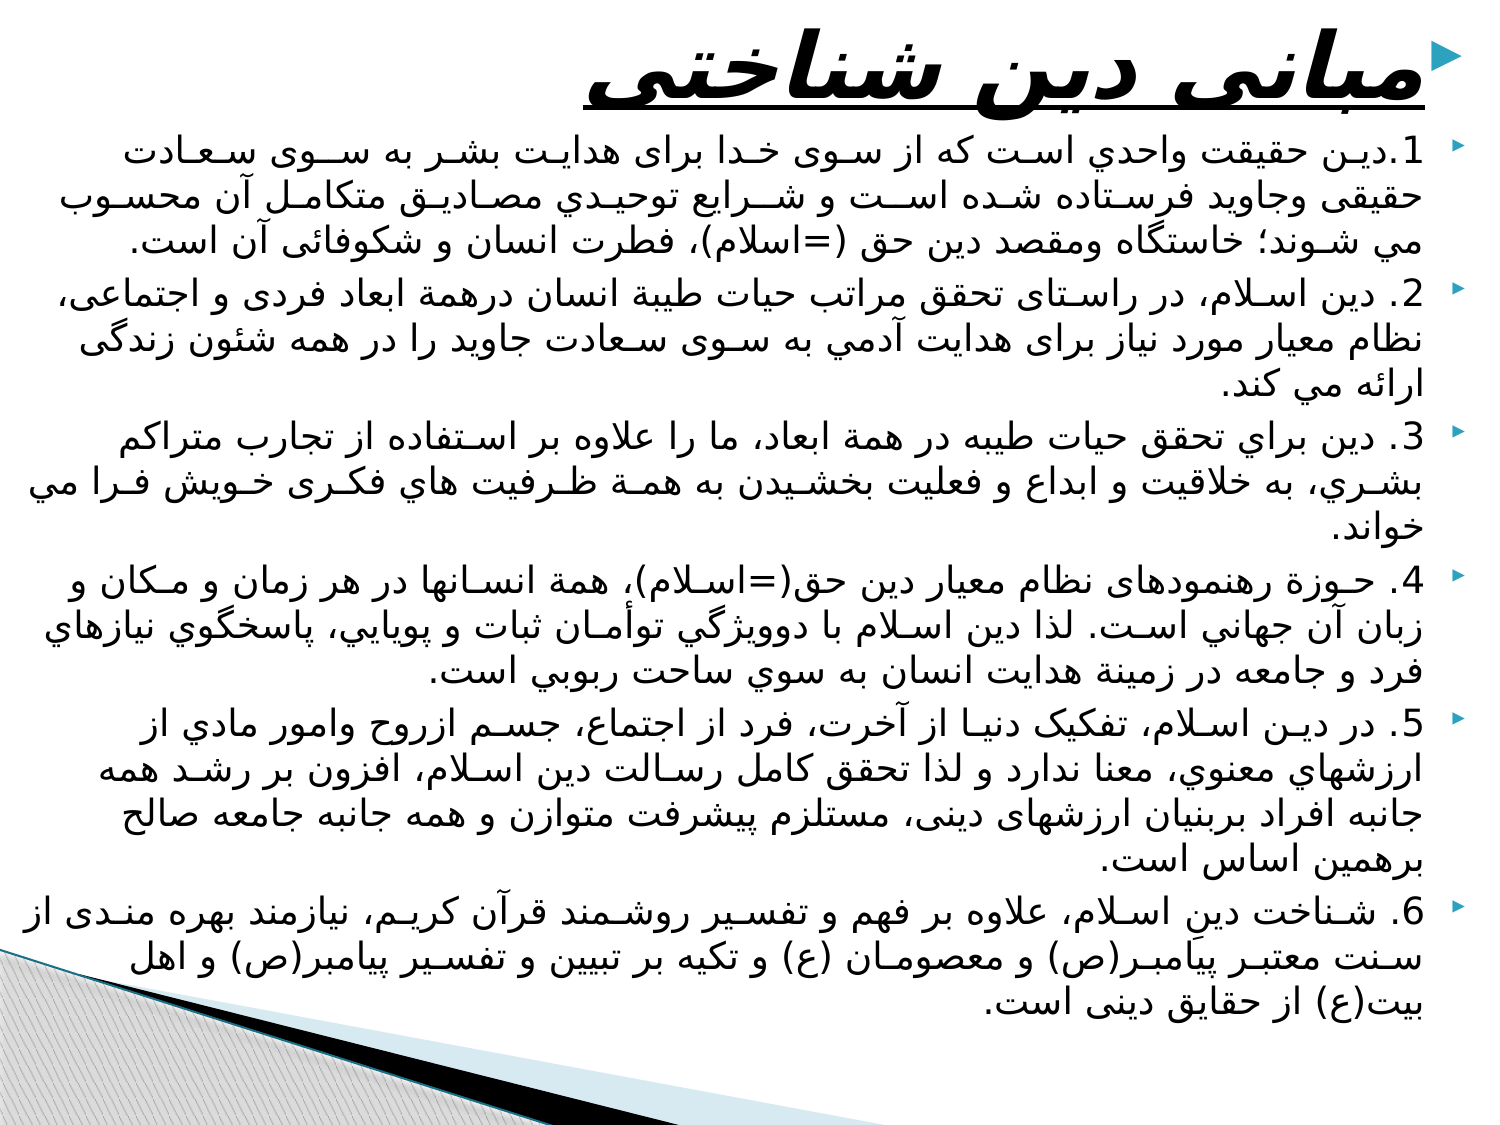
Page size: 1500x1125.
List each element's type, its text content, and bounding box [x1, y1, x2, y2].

list مبانی دین شناختی 1.ديـن حقيقت واحدي اسـت كه از سـوی خـدا برای هدايـت بشـر به ســوی سـعـادت حقيقی وجاويد فرسـتاده شـده اســت و شــرايع توحيـدي مصـاديـق متكامـل آن محسـوب مي شـوند؛ خاستگاه ومقصد دين حق (=اسلام)، فطرت انسان و شکوفائی آن است. 2. دين اسـلام، در راسـتای تحقق مراتب حيات طيبة انسان درهمة ابعاد فردی و اجتماعی، نظام معيار مورد نياز برای هدايت آدمي به سـوی سـعادت جاويد را در همه شئون زندگی ارائه مي كند. 3. دين براي تحقق حيات طيبه در همة ابعاد، ما را علاوه بر اسـتفاده از تجارب متراكم بشـري، به خلاقيت و ابداع و فعليت بخشـيدن به همـة ظـرفيت هاي فکـری خـويش فـرا مي خواند. 4. حـوزة رهنمودهای نظام معيار دين حق(=اسـلام)، همة انسـانها در هر زمان و مـكان و زبان آن جهاني اسـت. لذا دين اسـلام با دوويژگي توأمـان ثبات و پويايي، پاسخگوي نيازهاي فرد و جامعه در زمينة هدايت انسان به سوي ساحت ربوبي است. 5. در ديـن اسـلام، تفکيک دنيـا از آخرت، فرد از اجتماع، جسـم ازروح وامور مادي از ارزشهاي معنوي، معنا ندارد و لذا تحقق كامل رسـالت دين اسـلام، افزون بر رشـد همه جانبه افراد بربنيان ارزشهای دينی، مستلزم پيشرفت متوازن و همه جانبه جامعه صالح برهمين اساس است. 6. شـناخت دينِ اسـلام، علاوه بر فهم و تفسـير روشـمند قرآن کريـم، نيازمند بهره منـدی از سـنت معتبـر پيامبـر(ص) و معصومـان (ع) و تکيه بر تبيين و تفسـير پيامبر(ص) و اهل بيت(ع) از حقايق دينی است. [0, 0, 1500, 1125]
